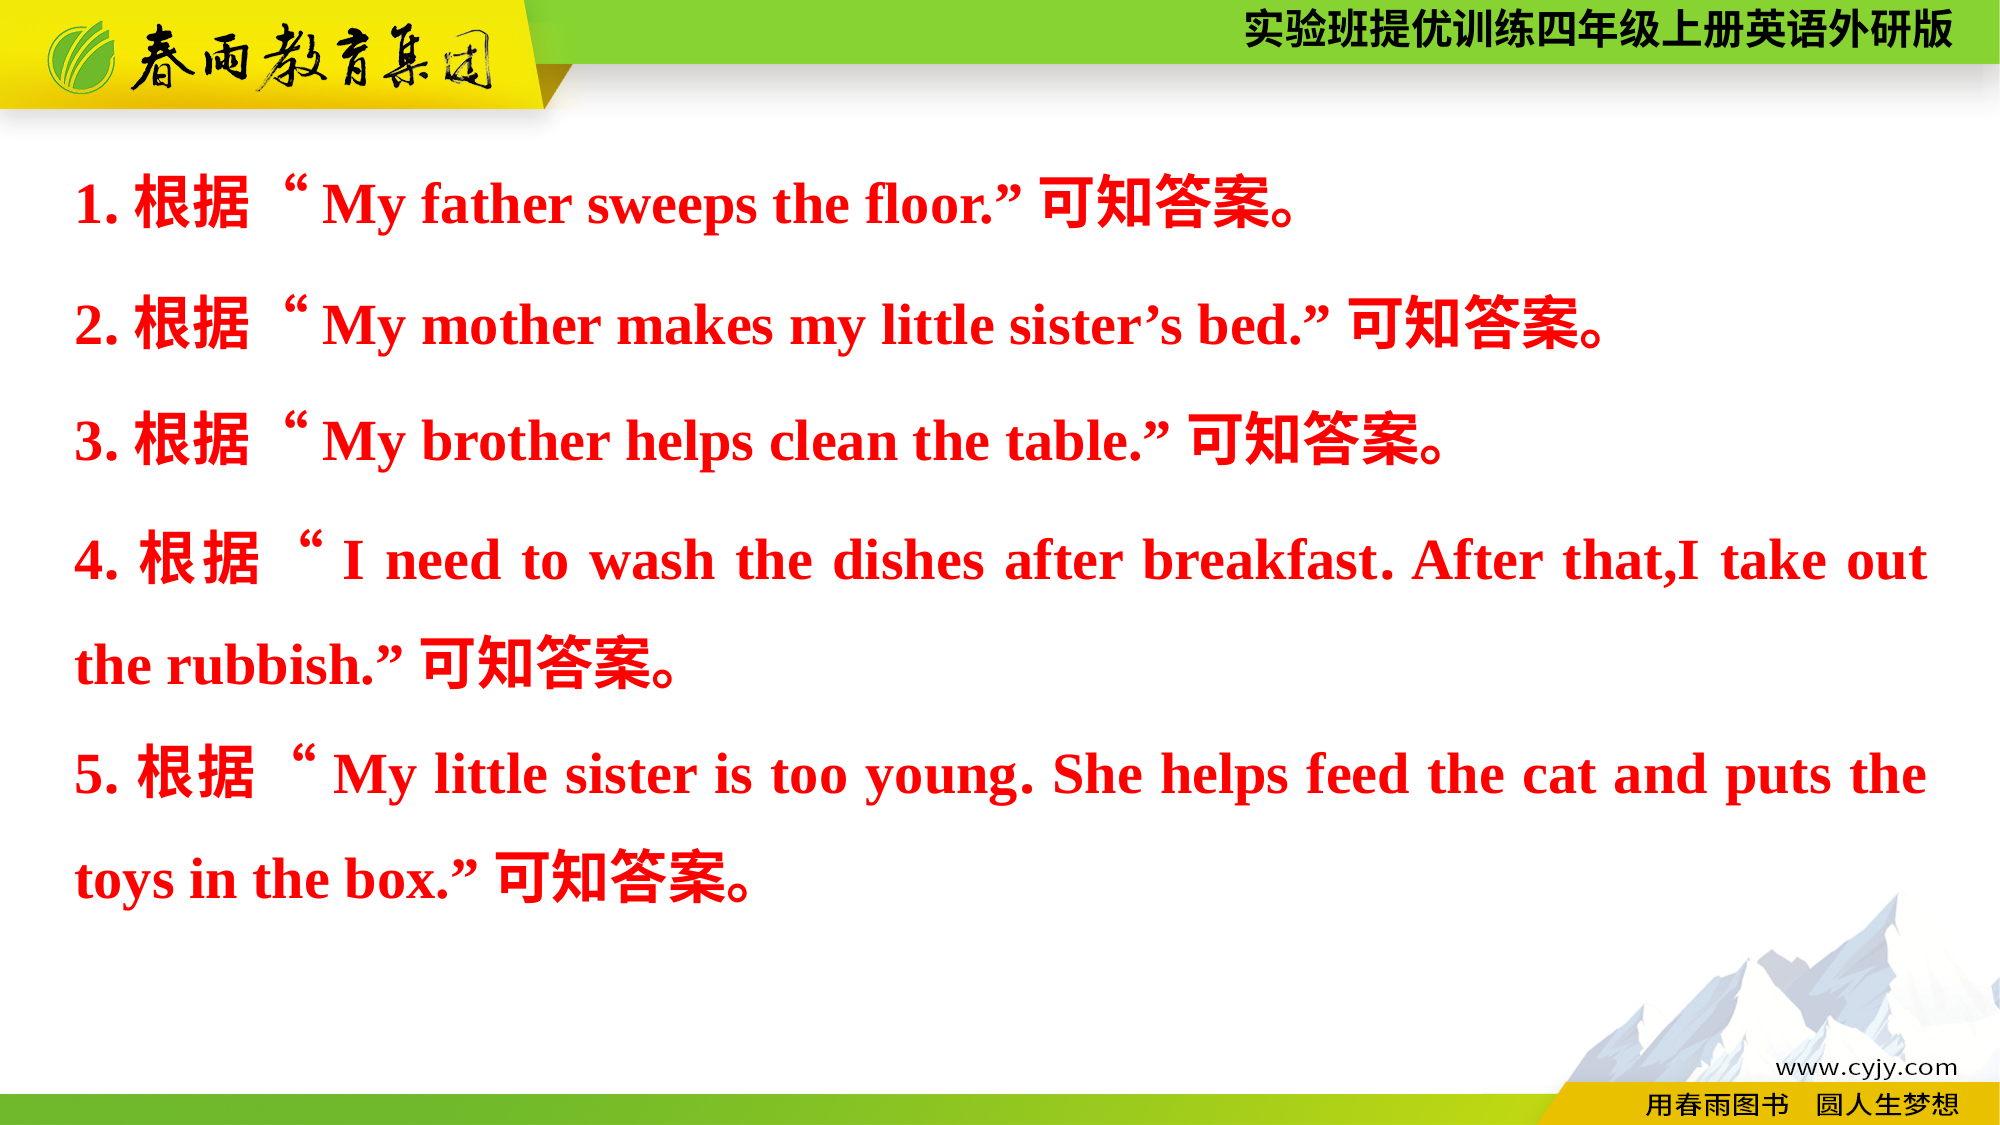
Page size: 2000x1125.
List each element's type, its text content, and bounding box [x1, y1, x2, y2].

list 1.根据“My father sweeps the floor.”可知答案。 [59, 122, 1944, 231]
text_box 5.根据“My little sister is too young. She helps feed the cat and puts the toys in the box.”可知答案。 [59, 692, 1944, 918]
text_box 4.根据“I need to wash the dishes after breakfast. After that,I take out the rubbish.”可知答案。 [59, 478, 1944, 692]
text_box 2.根据“My mother makes my little sister’s bed.”可知答案。 [59, 243, 1944, 359]
picture [0, 0, 2000, 1125]
text_box 3.根据“My brother helps clean the table.”可知答案。 [59, 359, 1944, 478]
